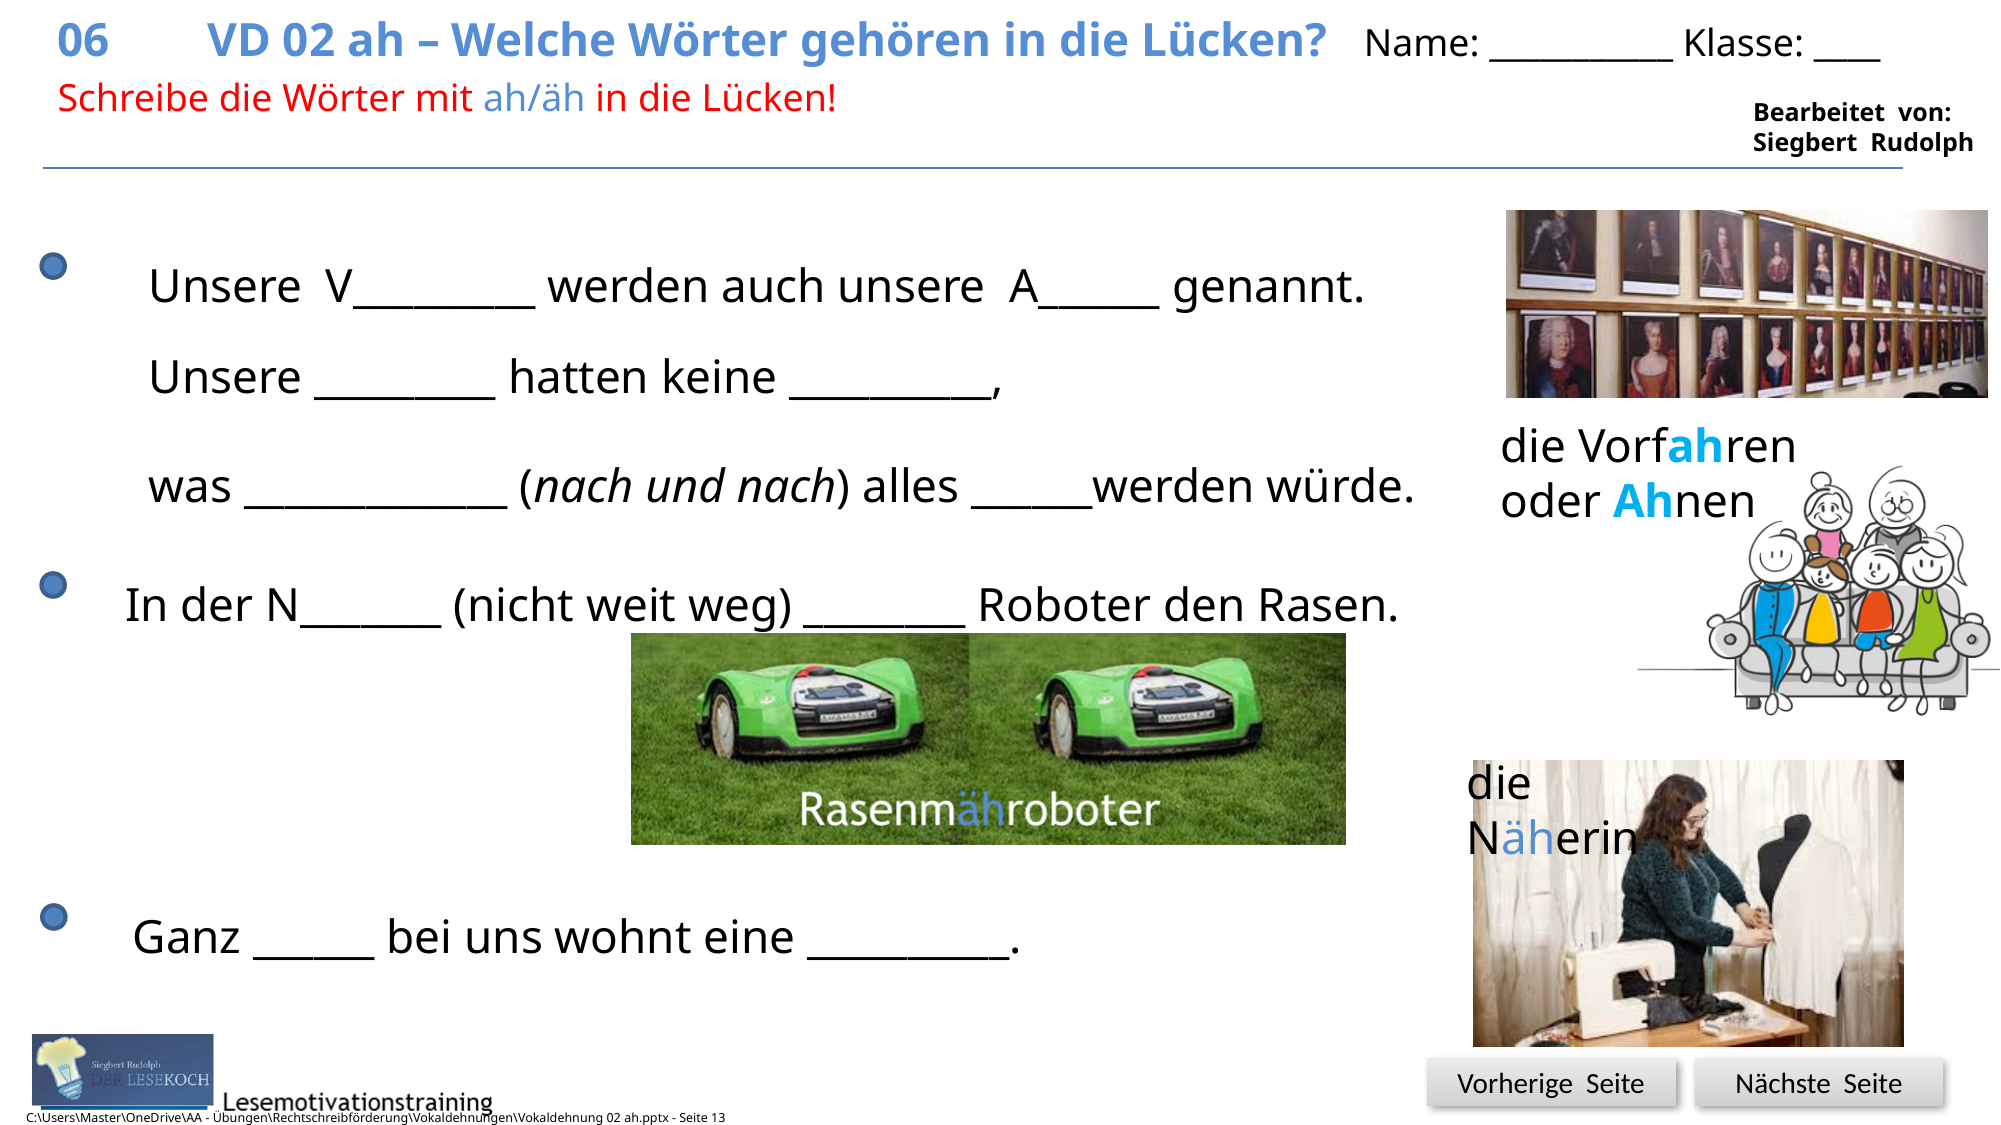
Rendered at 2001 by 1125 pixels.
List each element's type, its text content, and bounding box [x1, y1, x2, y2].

picture [30, 1033, 508, 1106]
text_box Ganz ______ bei uns wohnt eine __________. [117, 872, 1038, 970]
picture [631, 632, 1346, 863]
text_box [39, 252, 67, 280]
text_box [40, 903, 68, 931]
picture [1629, 448, 2000, 738]
text_box C:\Users\Master\OneDrive\AA - Übungen\Rechtschreibförderung\Vokaldehnungen\Vokaldehnung 02 ah.pptx - Seite 13 [11, 1102, 741, 1125]
picture [1473, 760, 1904, 1047]
text_box 06 VD 02 ah – Welche Wörter gehören in die Lücken? Name: ___________ Klasse: ____ [42, 3, 2000, 73]
picture [1677, 451, 1684, 457]
text_box die Näherin [1451, 746, 1655, 871]
text_box Schreibe die Wörter mit ah/äh in die Lücken! [42, 66, 1544, 127]
picture [1506, 210, 1989, 398]
text_box [39, 571, 67, 599]
text_box die Vorfahren oder Ahnen [1485, 408, 1812, 534]
text_box Unsere V_________ werden auch unsere A______ genannt. Unsere _________ hatten keine __________, was _____________ (nach und nach) alles ______werden würde. [134, 221, 1431, 519]
text_box In der N_______ (nicht weit weg) ________ Roboter den Rasen. [110, 540, 1416, 638]
